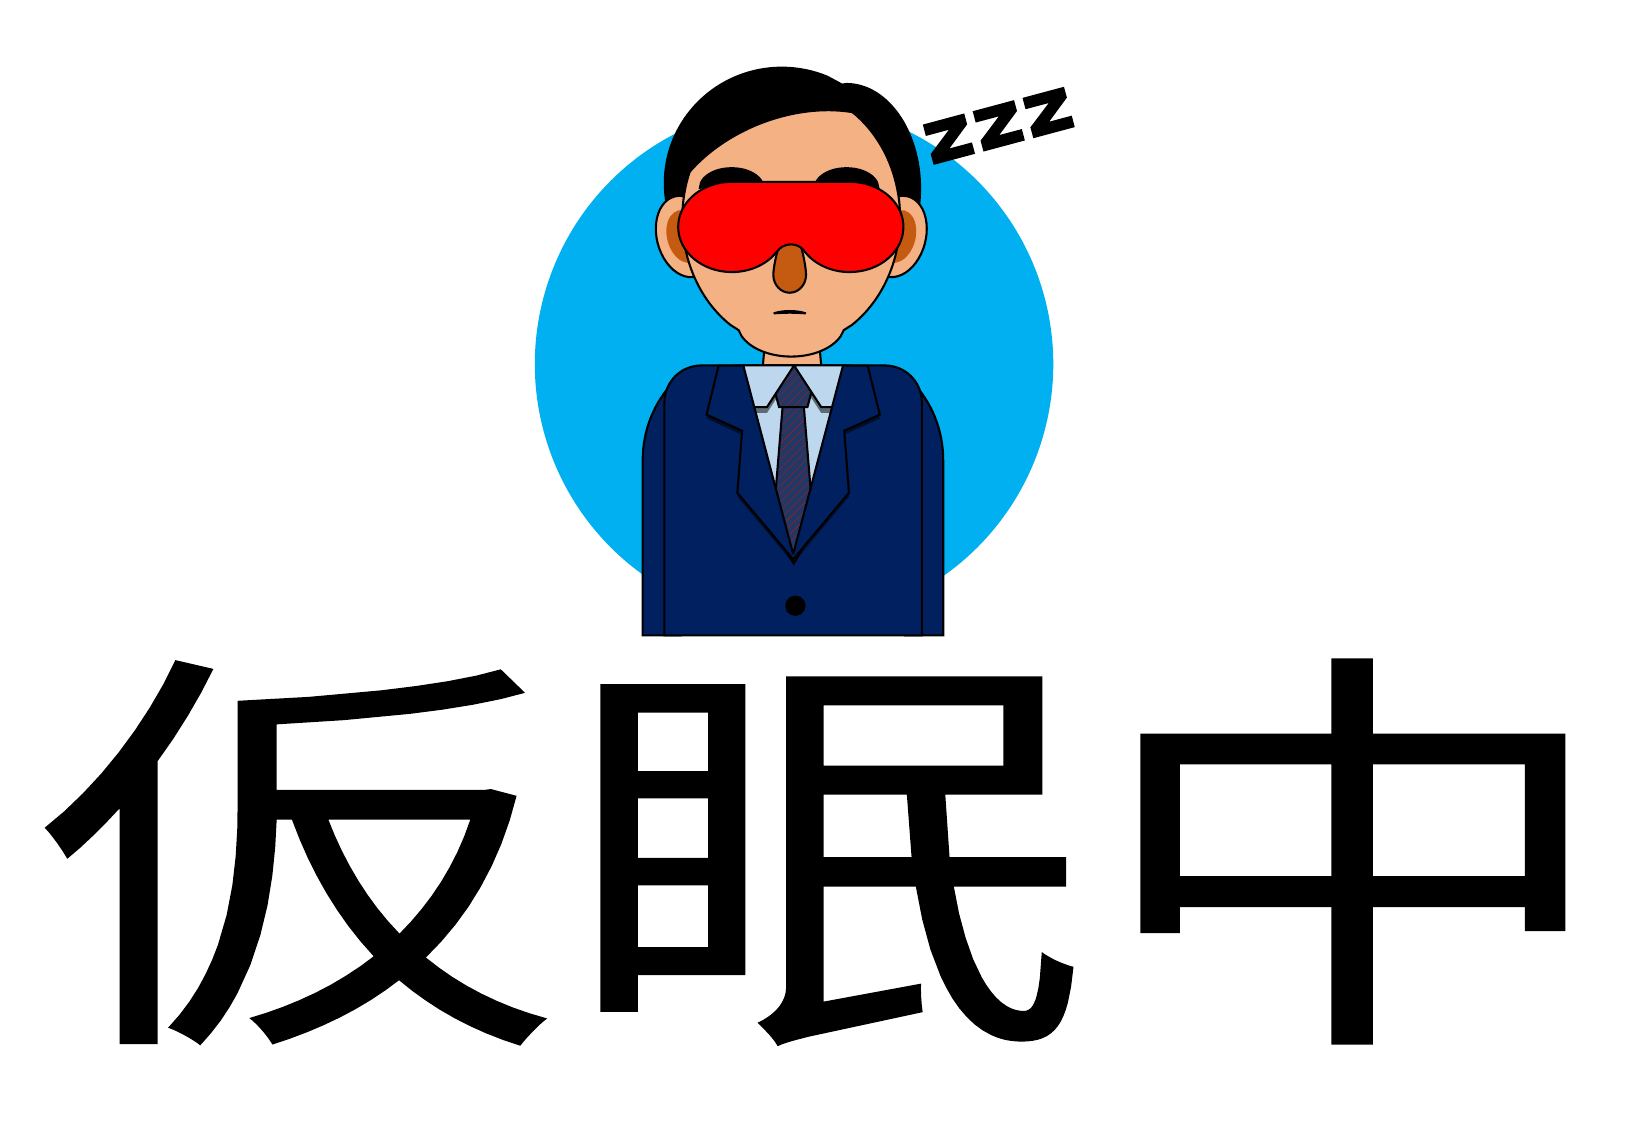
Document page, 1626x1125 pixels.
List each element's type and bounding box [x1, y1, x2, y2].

text_box [534, 67, 1072, 636]
